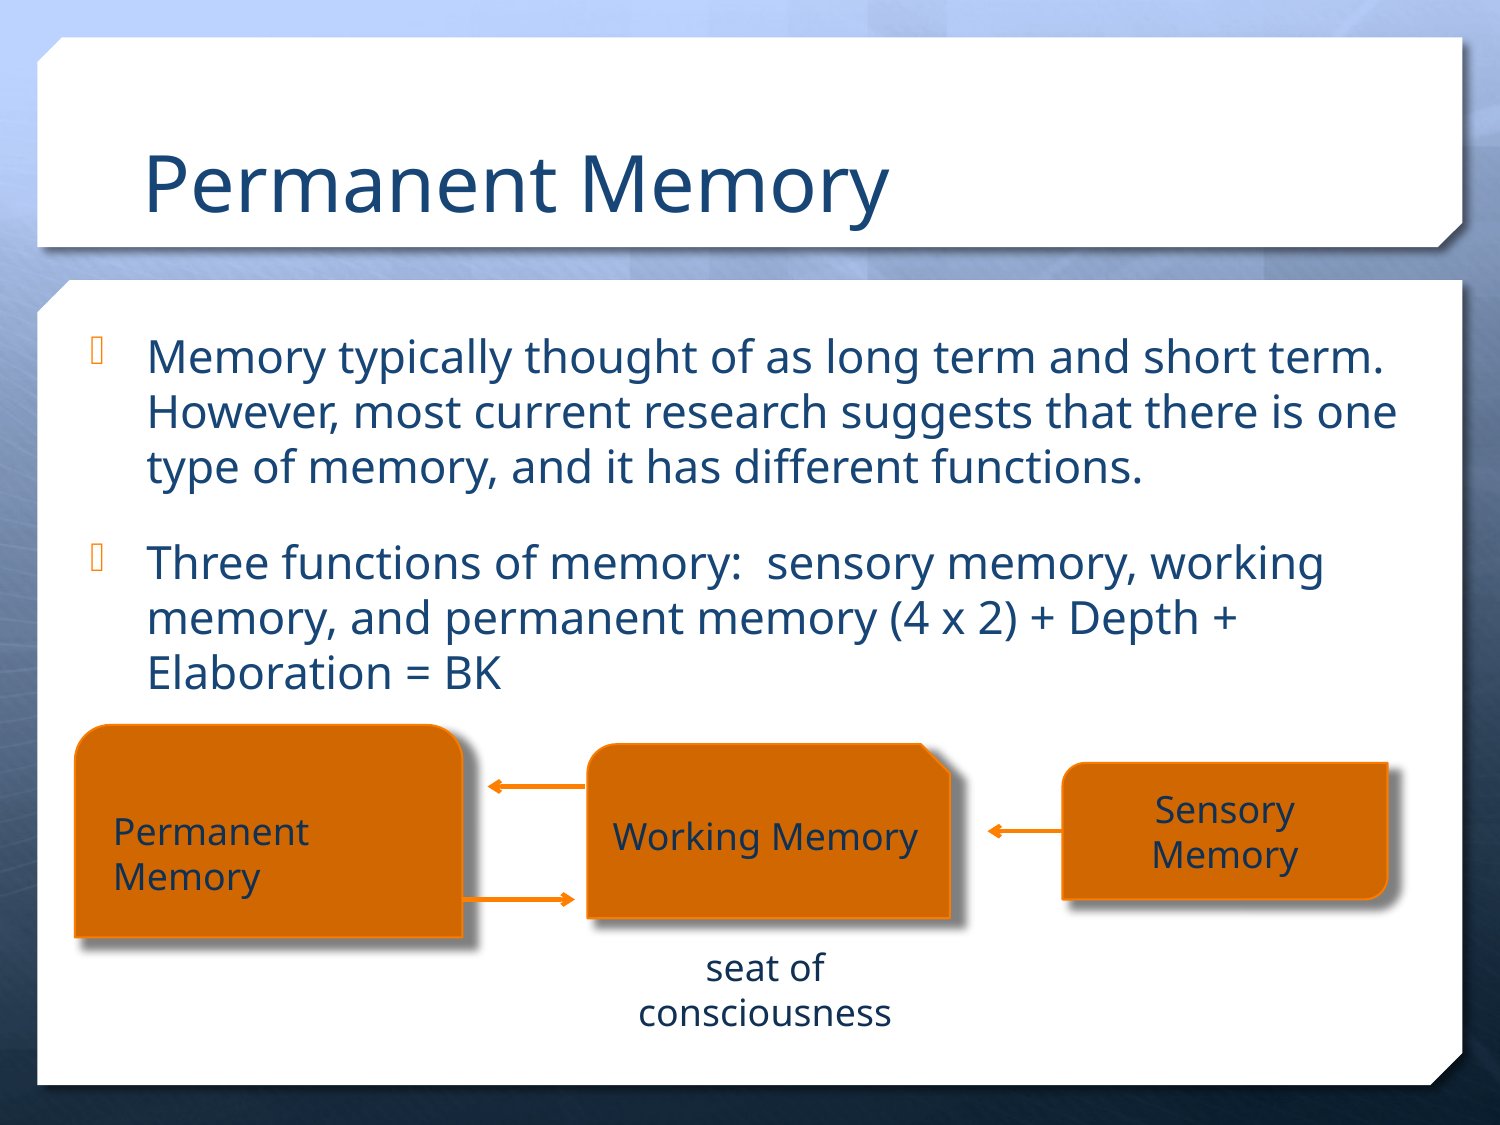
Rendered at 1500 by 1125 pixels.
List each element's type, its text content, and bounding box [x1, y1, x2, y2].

text_box seat of consciousness [565, 936, 966, 1042]
title Permanent Memory [127, 48, 1372, 236]
text_box [73, 723, 464, 939]
list Memory typically thought of as long term and short term. However, most current research suggests that there is one type of memory, and it has different functions. Three functions of memory: sensory memory, working memory, and permanent memory (4 x 2) + Depth + Elaboration = BK [75, 319, 1425, 1025]
text_box Sensory Memory [1061, 761, 1389, 901]
text_box Working Memory [586, 743, 951, 920]
text_box Permanent Memory [98, 800, 461, 906]
